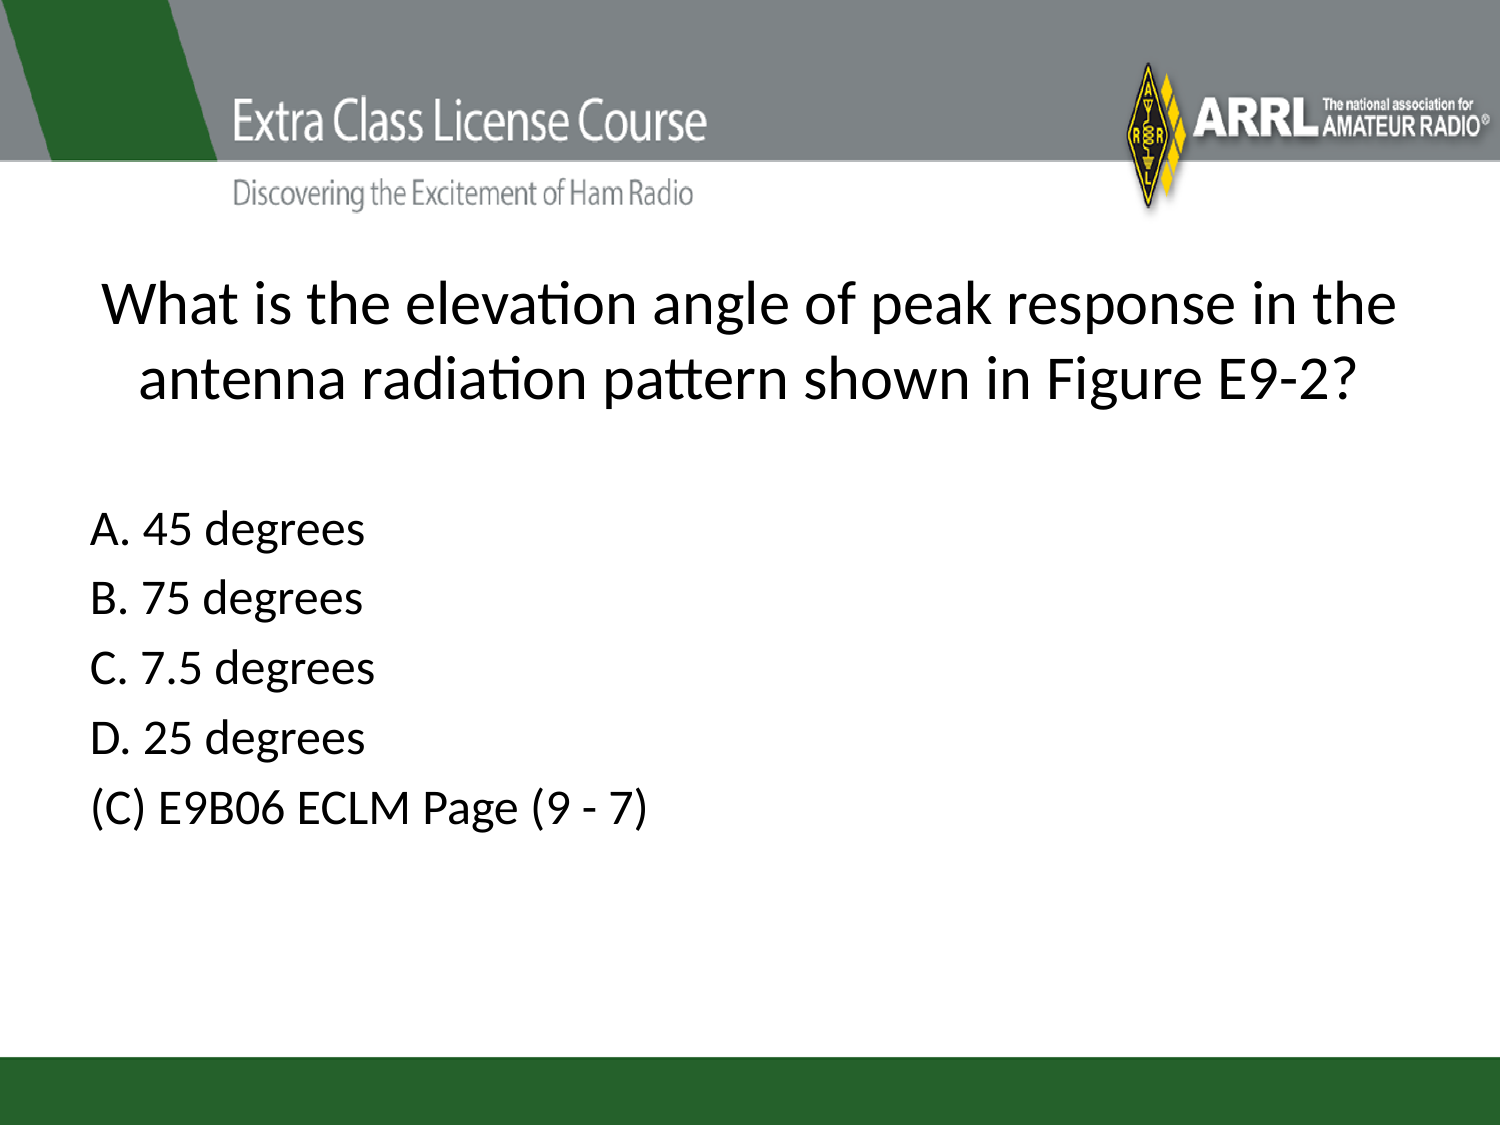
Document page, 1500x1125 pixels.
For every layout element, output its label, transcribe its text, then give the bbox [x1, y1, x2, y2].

title What is the elevation angle of peak response in the antenna radiation pattern shown in Figure E9-2? [75, 254, 1425, 435]
picture [0, 0, 1500, 1125]
list A. 45 degrees B. 75 degrees C. 7.5 degrees D. 25 degrees (C) E9B06 ECLM Page (9 - 7) [75, 487, 1425, 1005]
